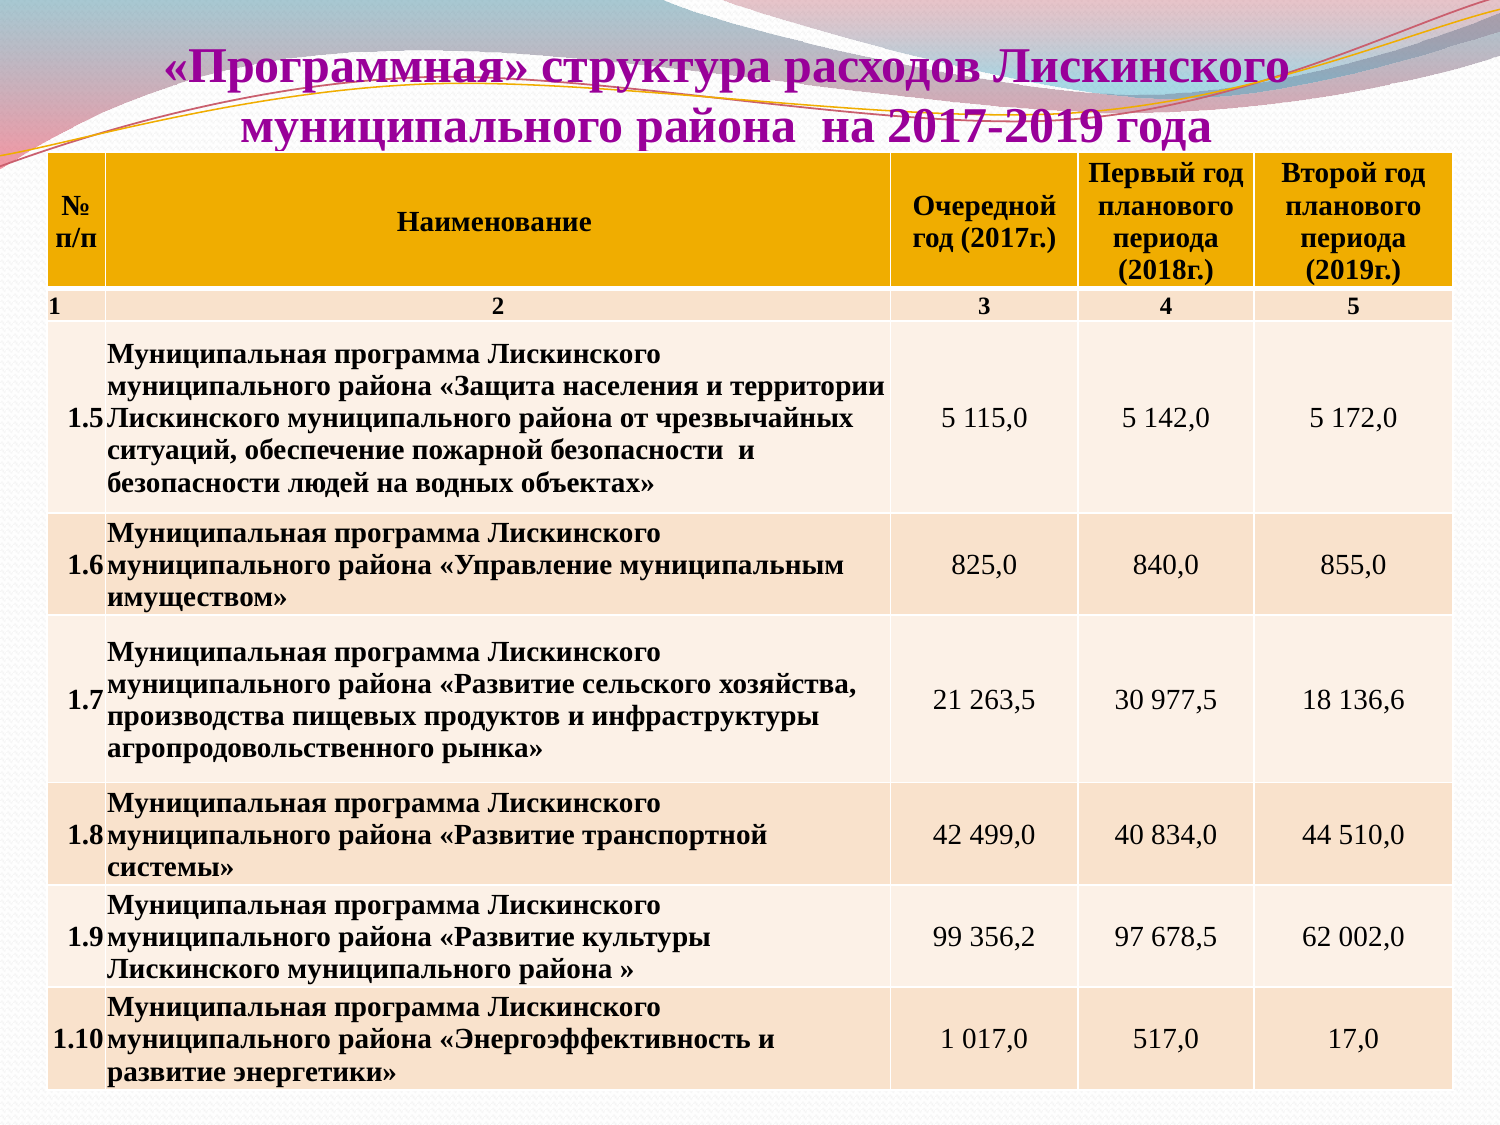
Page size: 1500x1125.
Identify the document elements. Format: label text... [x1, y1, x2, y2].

title «Программная» структура расходов Лискинского муниципального района на 2017-2019 года [35, 35, 1418, 153]
table_cell Муниципальная программа Лискинского муниципального района «Энергоэффективность и развитие энергетики» [106, 988, 890, 1089]
table_cell 2 [106, 291, 890, 320]
table_cell 1.8 [48, 783, 105, 884]
table_cell 42 499,0 [891, 783, 1077, 884]
table_cell 1 [48, 291, 105, 320]
table_cell 1.10 [48, 988, 105, 1089]
table_cell Муниципальная программа Лискинского муниципального района «Управление муниципальным имуществом» [106, 514, 890, 614]
table_cell 1.6 [48, 514, 105, 614]
table_cell 99 356,2 [891, 886, 1077, 986]
table_cell 18 136,6 [1255, 616, 1452, 782]
table_cell 21 263,5 [891, 616, 1077, 782]
table_cell 30 977,5 [1079, 616, 1253, 782]
table_cell 44 510,0 [1255, 783, 1452, 884]
table_header Второй год планового периода (2019г.) [1255, 153, 1452, 286]
table_cell 1 017,0 [891, 988, 1077, 1089]
table_cell 840,0 [1079, 514, 1253, 614]
table_header № п/п [48, 153, 105, 286]
table_cell 97 678,5 [1079, 886, 1253, 986]
table_cell Муниципальная программа Лискинского муниципального района «Защита населения и территории Лискинского муниципального района от чрезвычайных ситуаций, обеспечение пожарной безопасности и безопасности людей на водных объектах» [106, 322, 890, 512]
table_header Первый год планового периода (2018г.) [1079, 153, 1253, 286]
table_cell 1.9 [48, 886, 105, 986]
table_cell Муниципальная программа Лискинского муниципального района «Развитие транспортной системы» [106, 783, 890, 884]
table_header Наименование [106, 153, 890, 286]
table_cell 1.5 [48, 322, 105, 512]
table_cell 5 142,0 [1079, 322, 1253, 512]
table_cell 517,0 [1079, 988, 1253, 1089]
table_cell 825,0 [891, 514, 1077, 614]
table_cell 4 [1079, 291, 1253, 320]
table_cell 3 [891, 291, 1077, 320]
table_cell Муниципальная программа Лискинского муниципального района «Развитие сельского хозяйства, производства пищевых продуктов и инфраструктуры агропродовольственного рынка» [106, 616, 890, 782]
table_cell 40 834,0 [1079, 783, 1253, 884]
table_header Очередной год (2017г.) [891, 153, 1077, 286]
table_cell 62 002,0 [1255, 886, 1452, 986]
table_cell 5 115,0 [891, 322, 1077, 512]
table_cell 5 172,0 [1255, 322, 1452, 512]
table_cell 1.7 [48, 616, 105, 782]
table_cell 855,0 [1255, 514, 1452, 614]
table_cell Муниципальная программа Лискинского муниципального района «Развитие культуры Лискинского муниципального района » [106, 886, 890, 986]
table_cell 5 [1255, 291, 1452, 320]
table_cell 17,0 [1255, 988, 1452, 1089]
